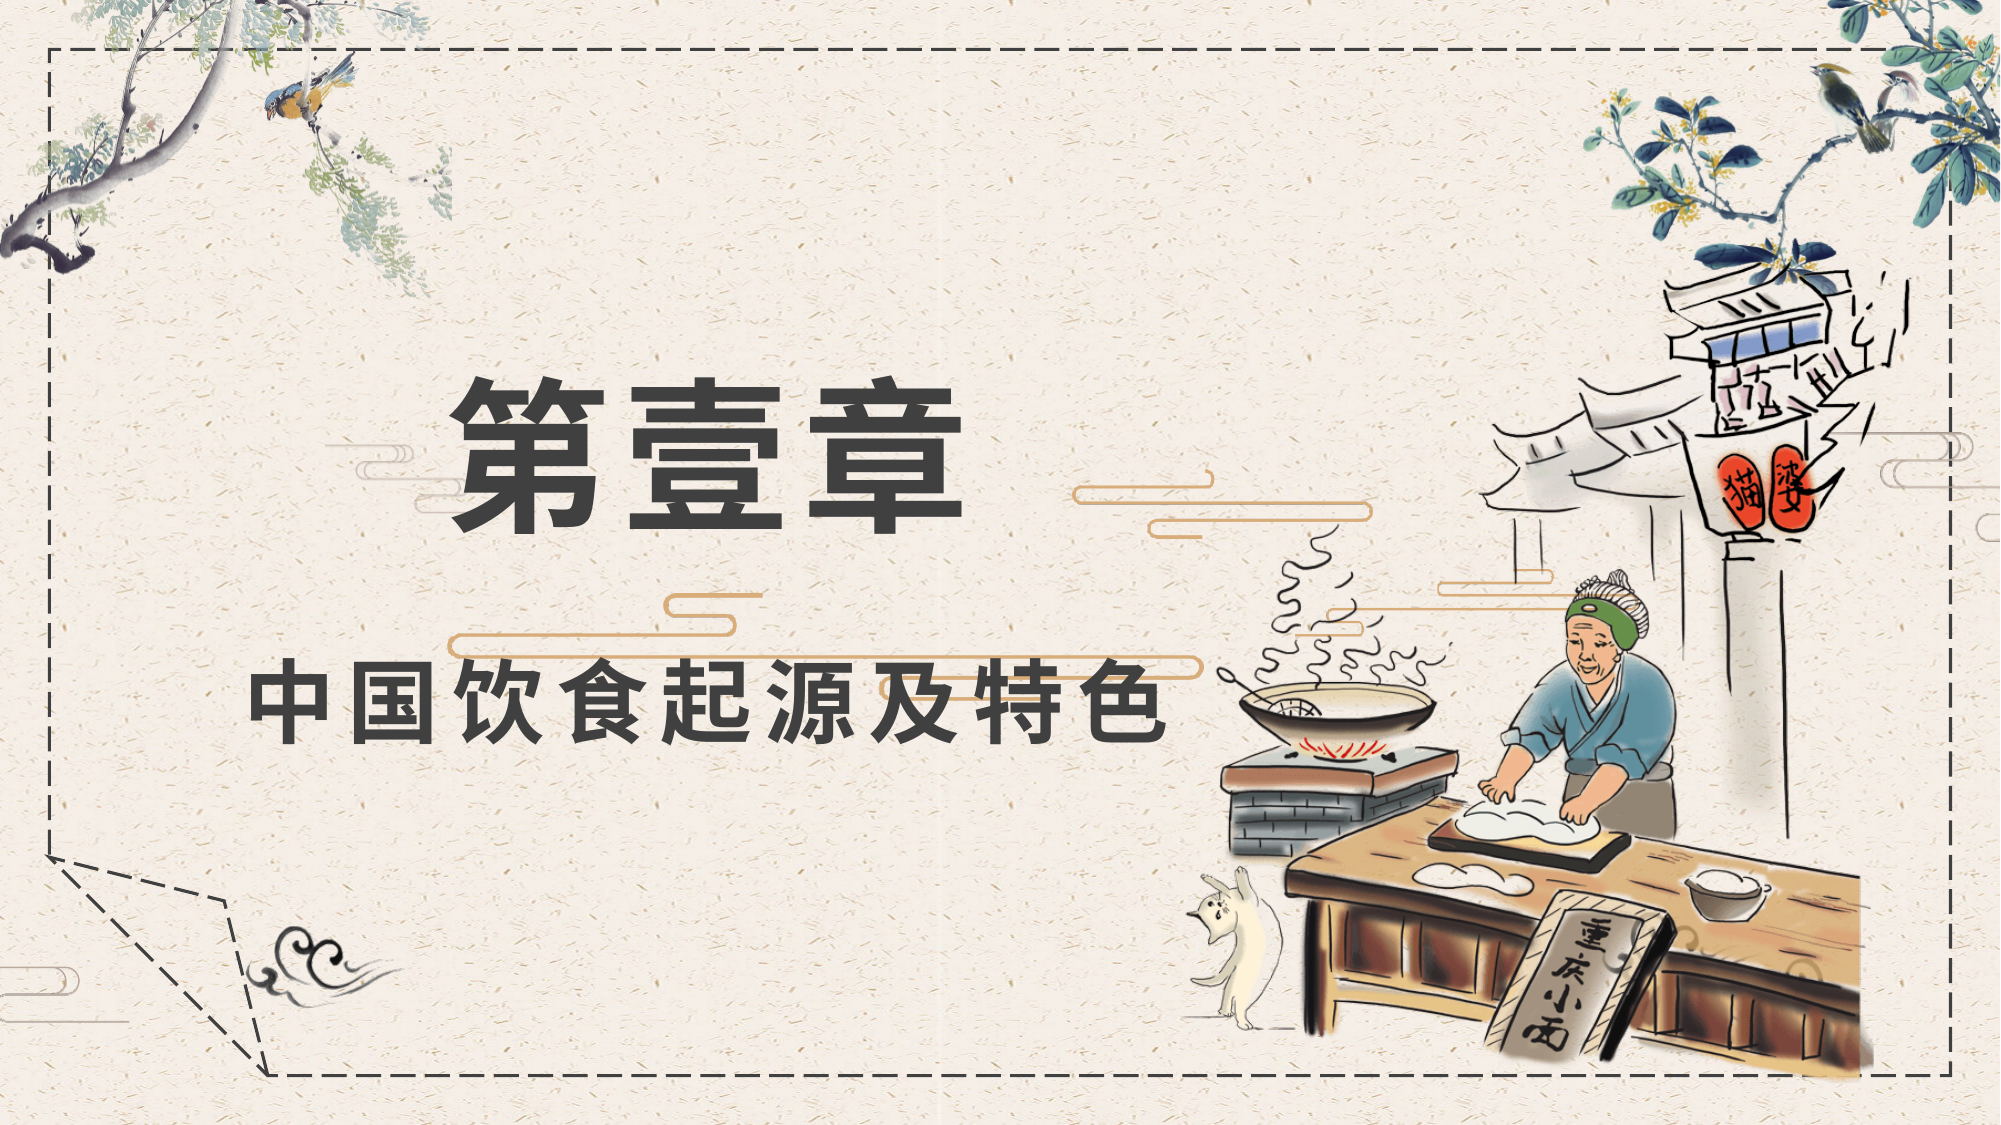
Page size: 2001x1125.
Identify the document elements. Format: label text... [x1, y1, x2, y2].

text_box 中国饮食起源及特色 [228, 637, 952, 763]
picture [0, 0, 2001, 1125]
text_box 第壹章 [413, 345, 952, 561]
